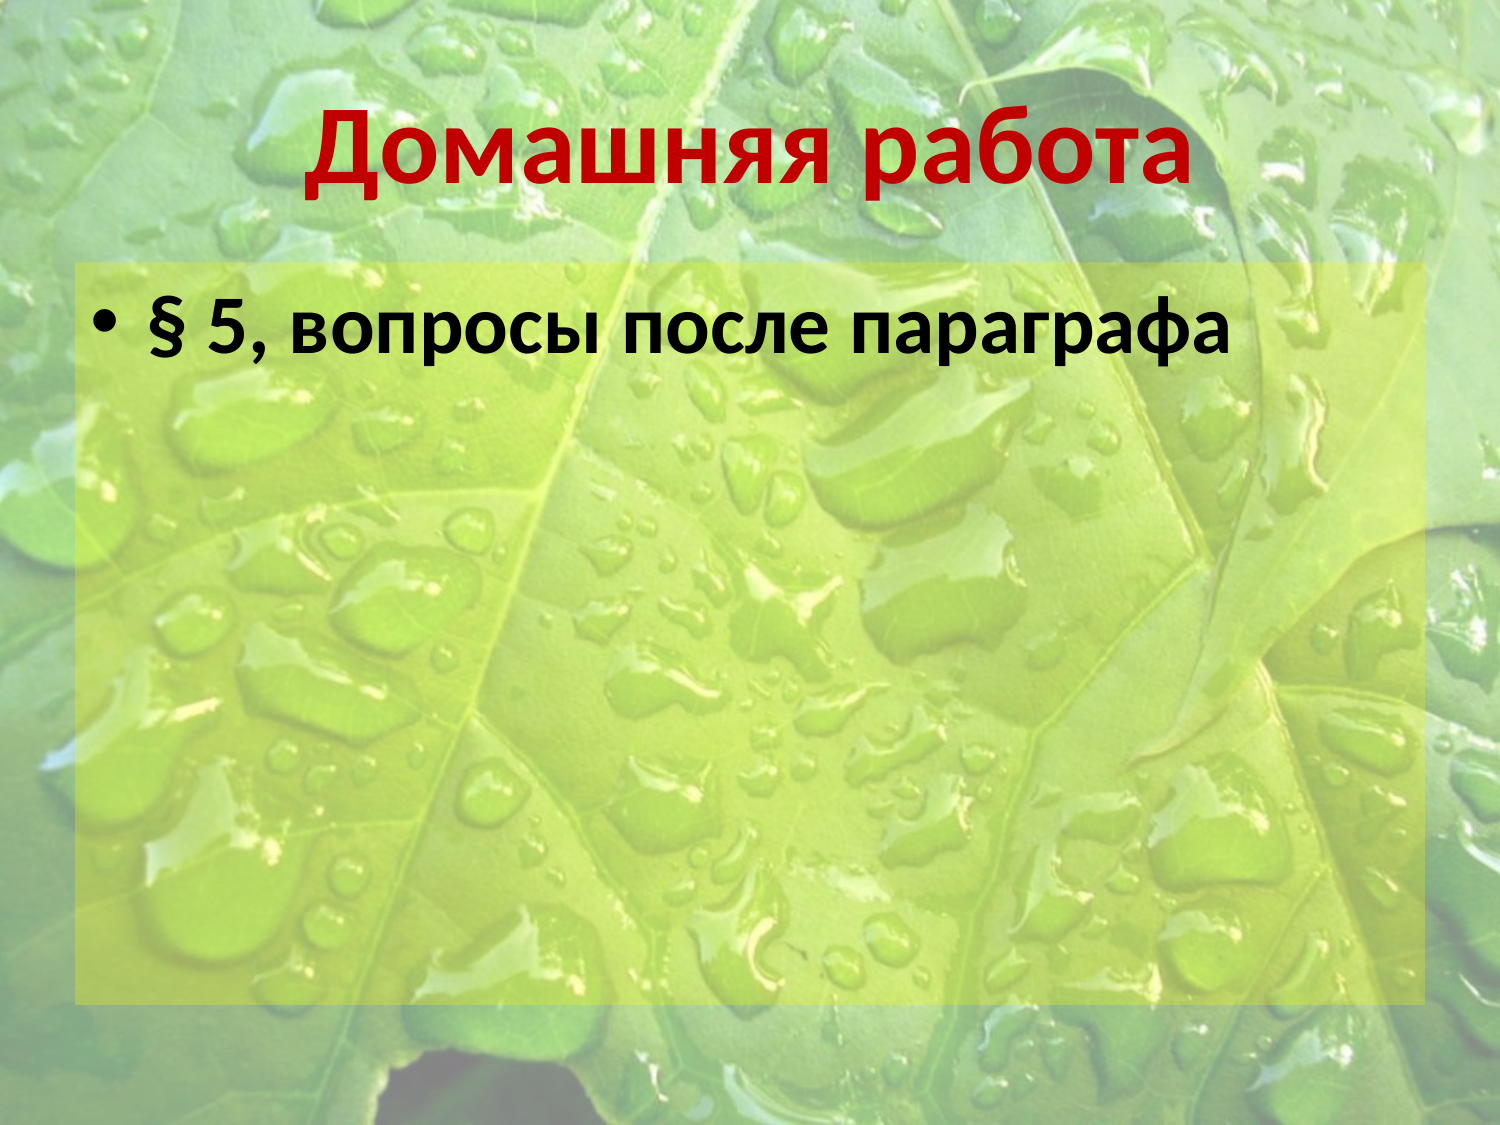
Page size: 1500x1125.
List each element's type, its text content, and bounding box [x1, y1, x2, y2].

title Домашняя работа [75, 45, 1425, 233]
list § 5, вопросы после параграфа [75, 262, 1425, 1005]
